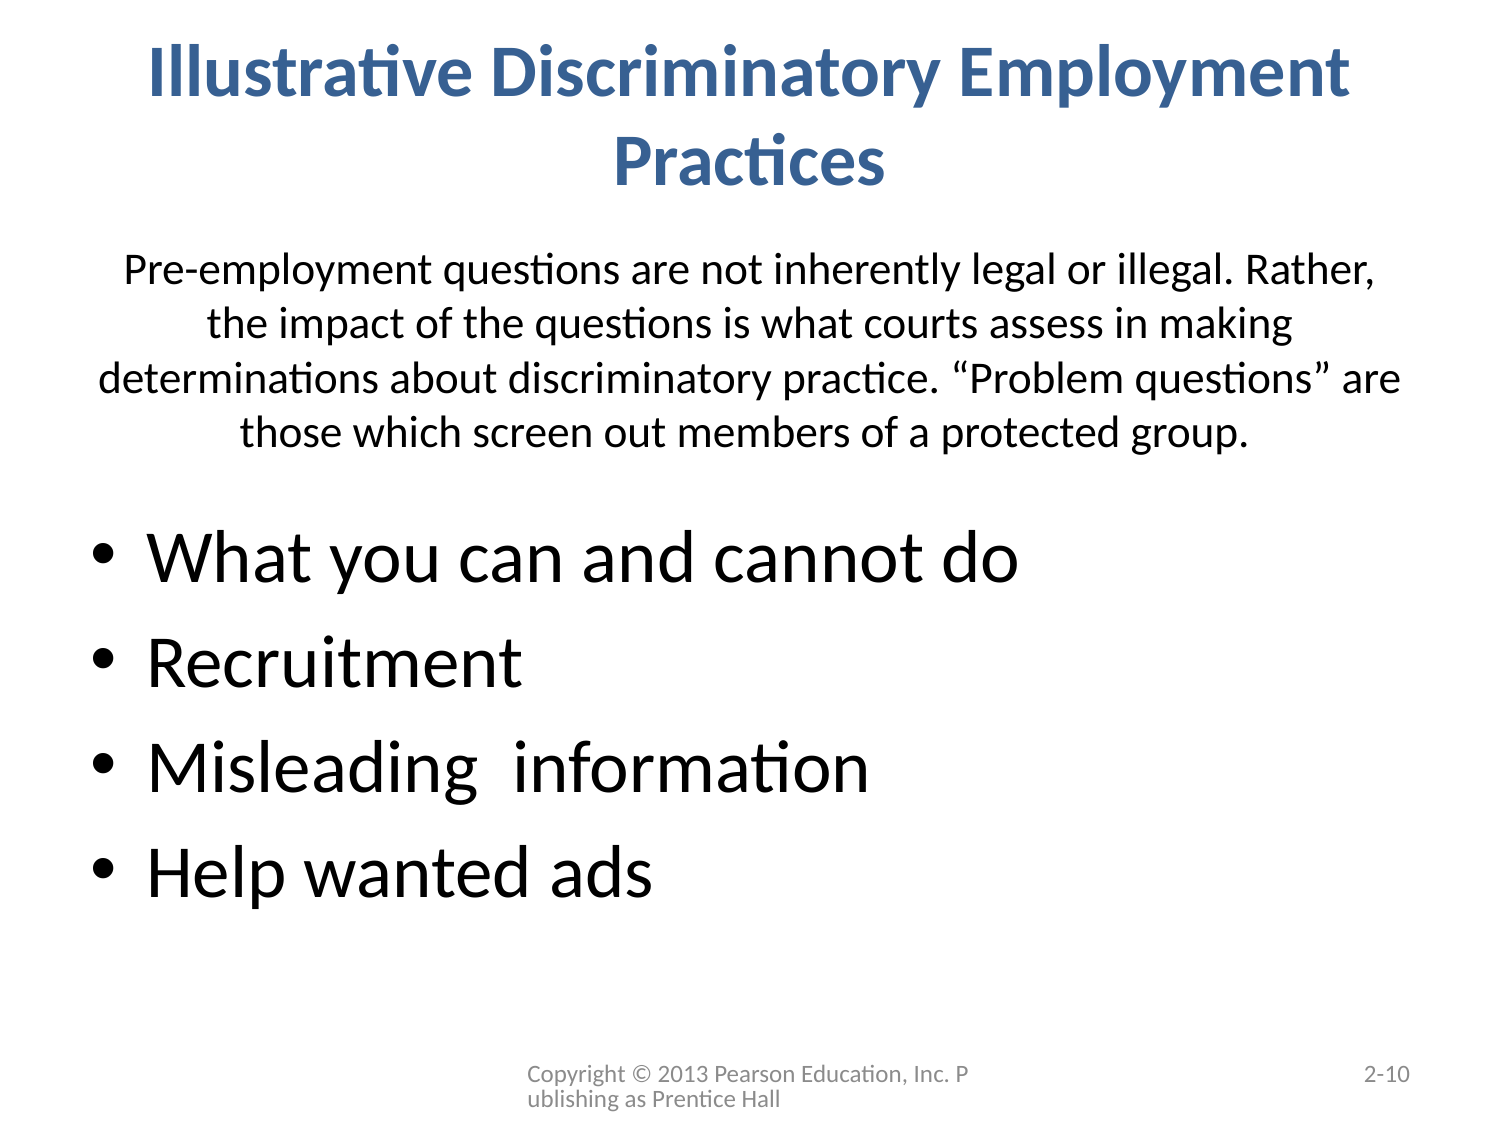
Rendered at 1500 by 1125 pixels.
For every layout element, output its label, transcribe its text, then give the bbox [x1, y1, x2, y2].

slide_number 2-10 [1074, 1042, 1425, 1103]
title Illustrative Discriminatory Employment Practices Pre-employment questions are not inherently legal or illegal. Rather, the impact of the questions is what courts assess in making determinations about discriminatory practice. “Problem questions” are those which screen out members of a protected group. [75, 12, 1425, 500]
list What you can and cannot do Recruitment Misleading information Help wanted ads [75, 500, 1425, 1005]
footer Copyright © 2013 Pearson Education, Inc. Publishing as Prentice Hall [512, 1042, 988, 1103]
